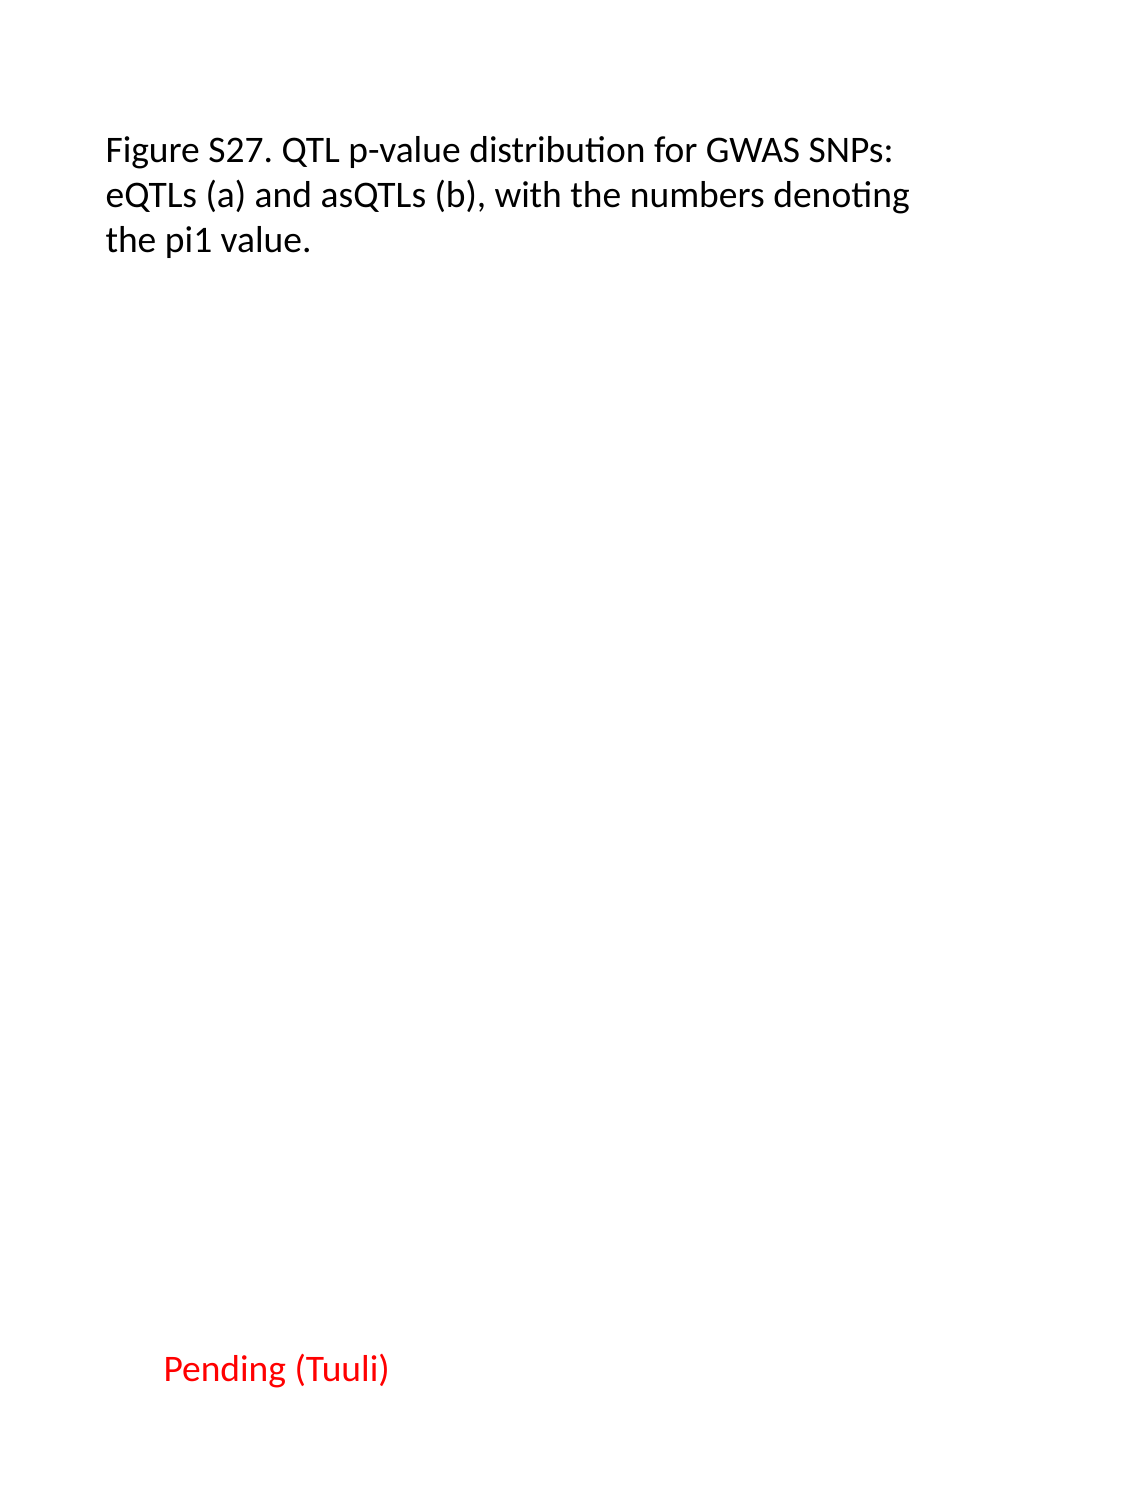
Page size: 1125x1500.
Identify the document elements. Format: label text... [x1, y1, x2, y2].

text_box Figure S27. QTL p-value distribution for GWAS SNPs: eQTLs (a) and asQTLs (b), with the numbers denoting the pi1 value. [90, 117, 984, 268]
text_box Pending (Tuuli) [148, 1336, 405, 1397]
